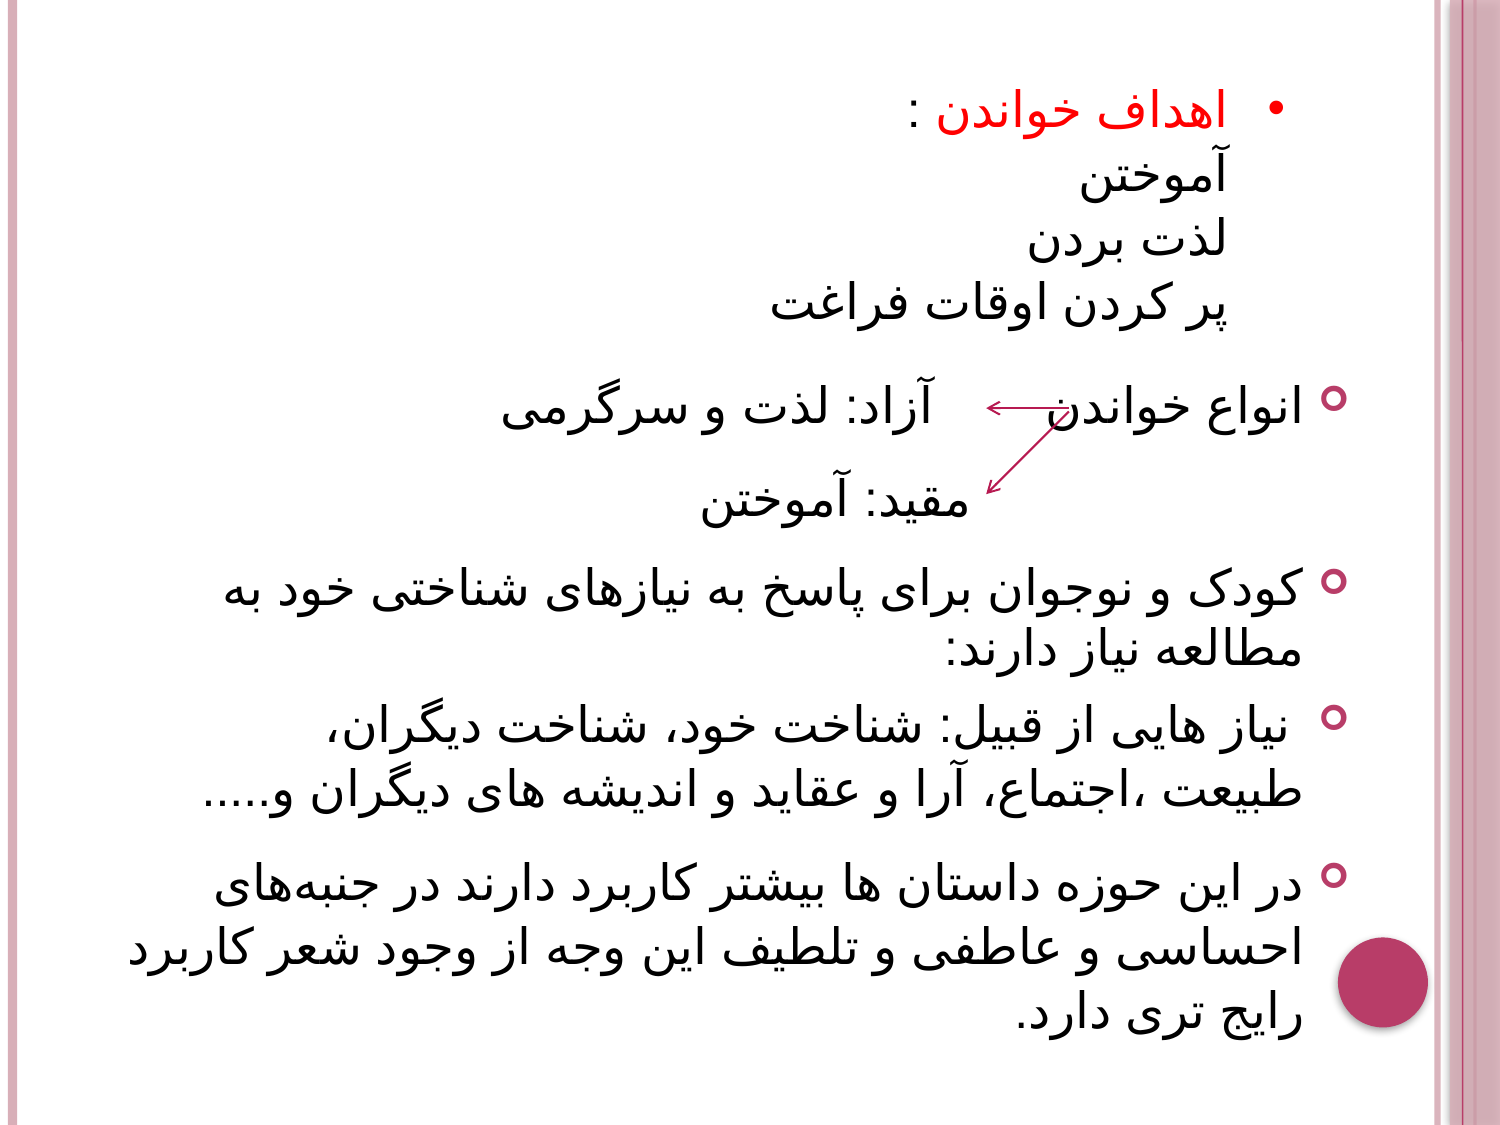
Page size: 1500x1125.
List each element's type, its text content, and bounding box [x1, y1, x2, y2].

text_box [985, 410, 1070, 495]
title اهداف خواندن : آموختن لذت بردن پر کردن اوقات فراغت [75, 45, 1300, 361]
list انواع خواندن آزاد: لذت و سرگرمی مقید: آموختن کودک و نوجوان برای پاسخ به نیازهای شناختی خود به مطالعه نیاز دارند: نیاز هایی از قبیل: شناخت خود، شناخت دیگران، طبیعت ،اجتماع، آرا و عقاید و اندیشه های دیگران و..... در این حوزه داستان ها بیشتر کاربرد دارند در جنبه‌های احساسی و عاطفی و تلطیف این وجه از وجود شعر کاربرد رایج تری دارد. [75, 361, 1365, 1062]
